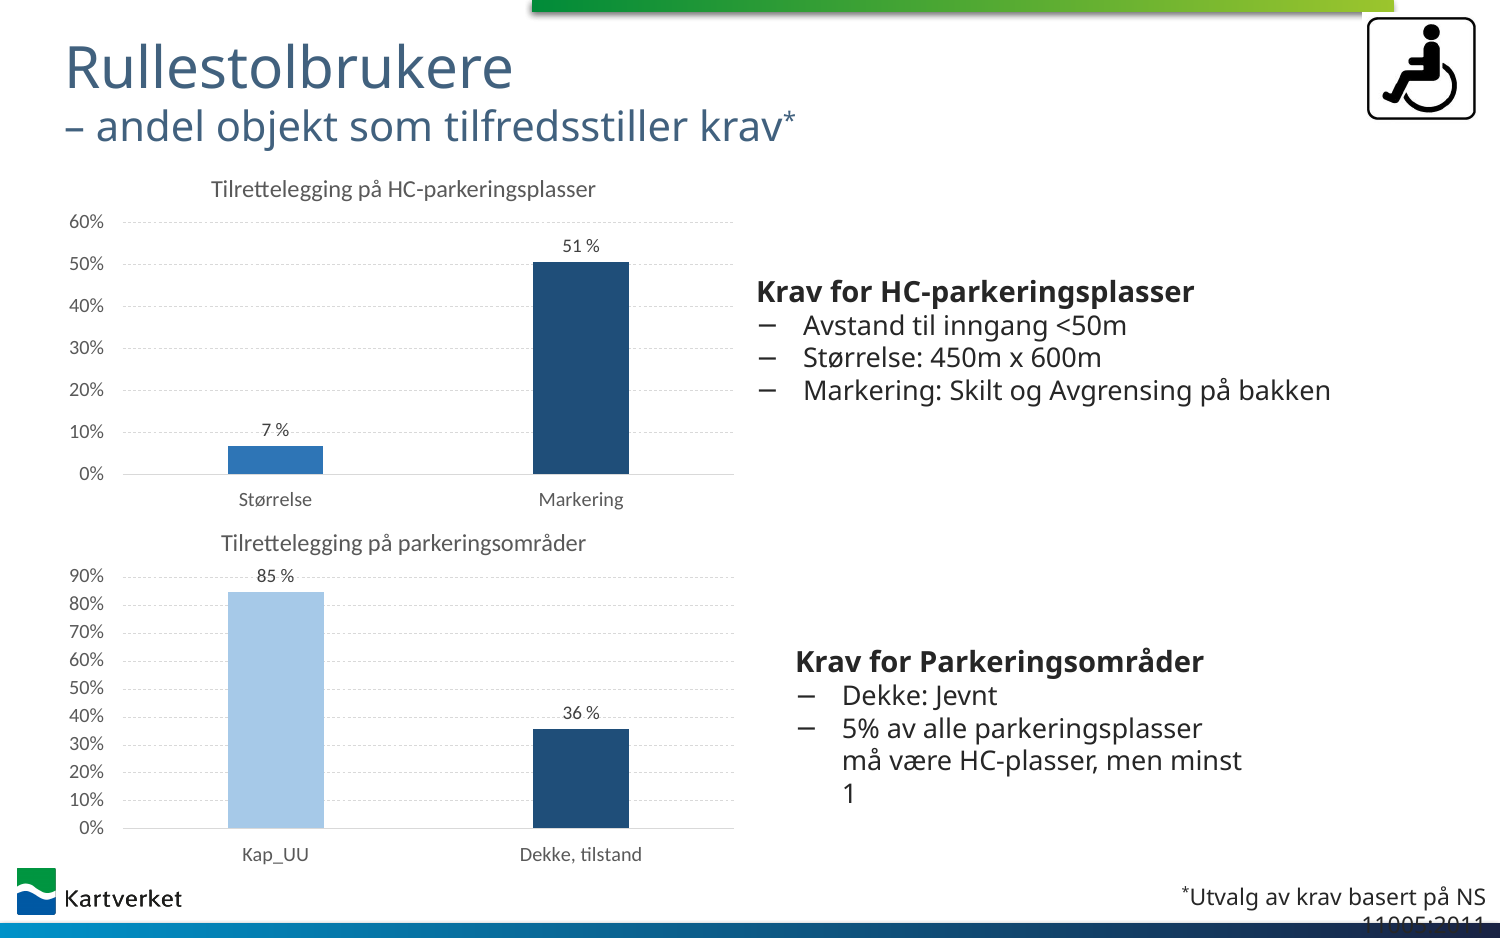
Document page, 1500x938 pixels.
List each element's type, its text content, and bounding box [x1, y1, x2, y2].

picture [62, 520, 746, 874]
text_box Rullestolbrukere – andel objekt som tilfredsstiller krav* [49, 25, 1431, 158]
picture [62, 166, 746, 519]
text_box *Utvalg av krav basert på NS 11005:2011 [1068, 873, 1500, 938]
text_box Krav for HC-parkeringsplasser Avstand til inngang <50m Størrelse: 450m x 600m Markering: Skilt og Avgrensing på bakken [750, 265, 1346, 413]
picture [1362, 12, 1481, 126]
text_box Krav for Parkeringsområder Dekke: Jevnt 5% av alle parkeringsplasser må være HC-plasser, men minst 1 [780, 636, 1261, 816]
